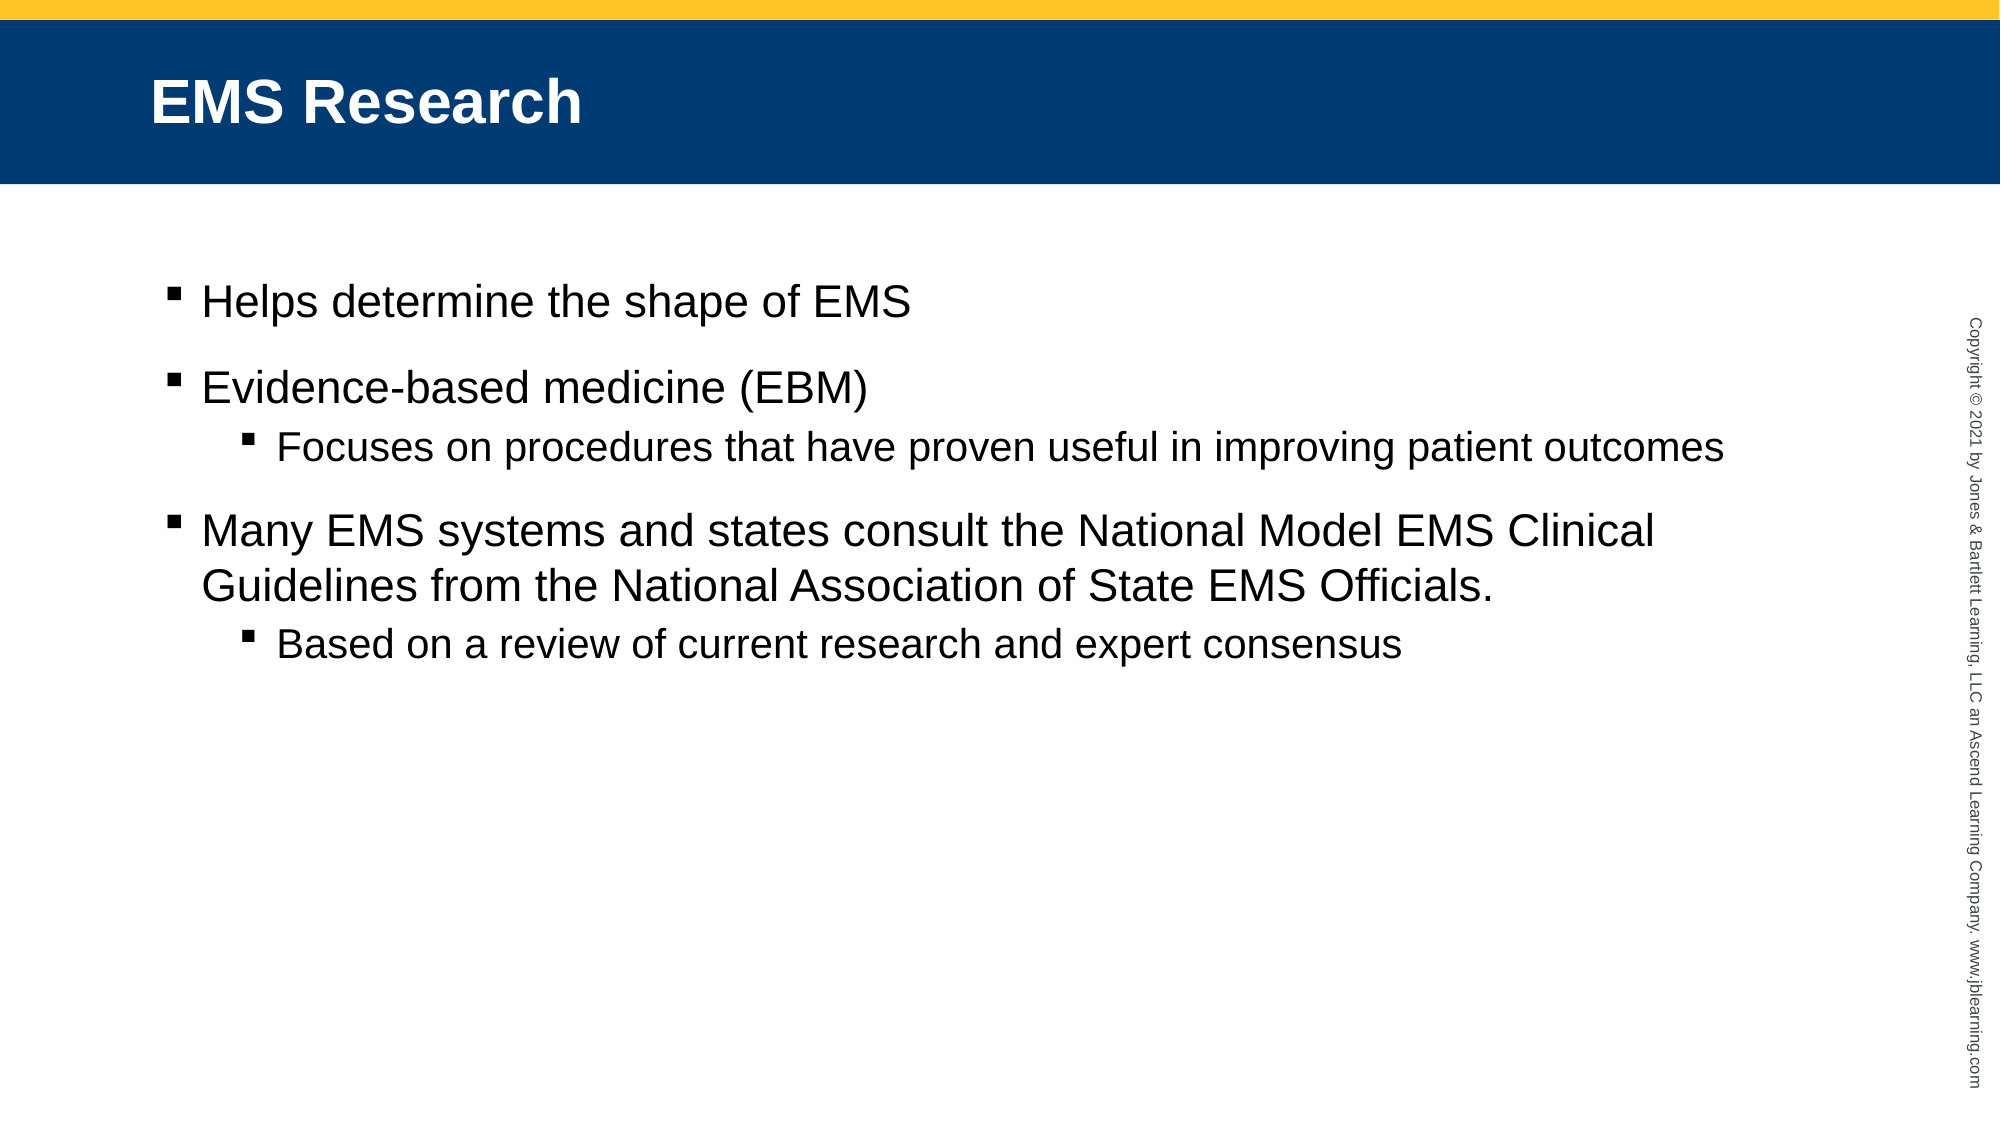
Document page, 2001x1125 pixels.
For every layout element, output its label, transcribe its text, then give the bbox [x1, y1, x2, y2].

title EMS Research [0, 19, 2000, 185]
list Helps determine the shape of EMS Evidence-based medicine (EBM) Focuses on procedures that have proven useful in improving patient outcomes Many EMS systems and states consult the National Model EMS Clinical Guidelines from the National Association of State EMS Officials. Based on a review of current research and expert consensus [148, 241, 1861, 896]
